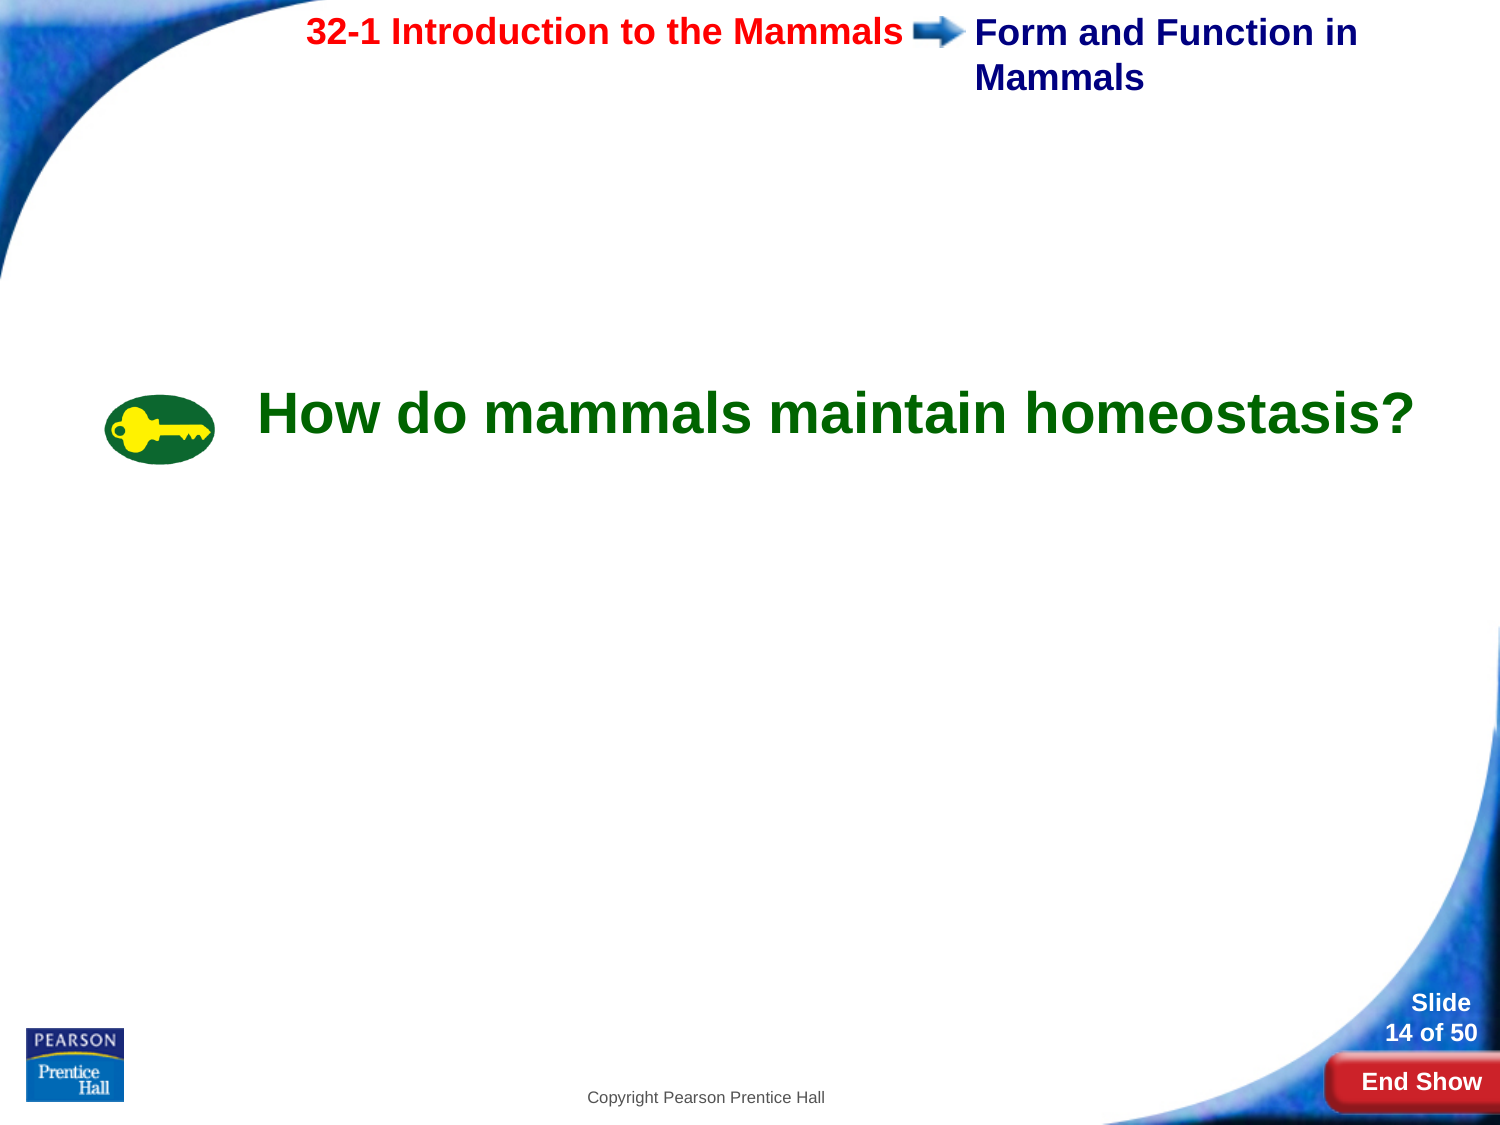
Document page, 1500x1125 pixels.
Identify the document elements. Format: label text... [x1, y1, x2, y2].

footer Copyright Pearson Prentice Hall [468, 1078, 945, 1105]
title Form and Function in Mammals [959, 0, 1500, 76]
picture [0, 0, 1500, 1125]
list How do mammals maintain homeostasis? [44, 179, 1500, 938]
